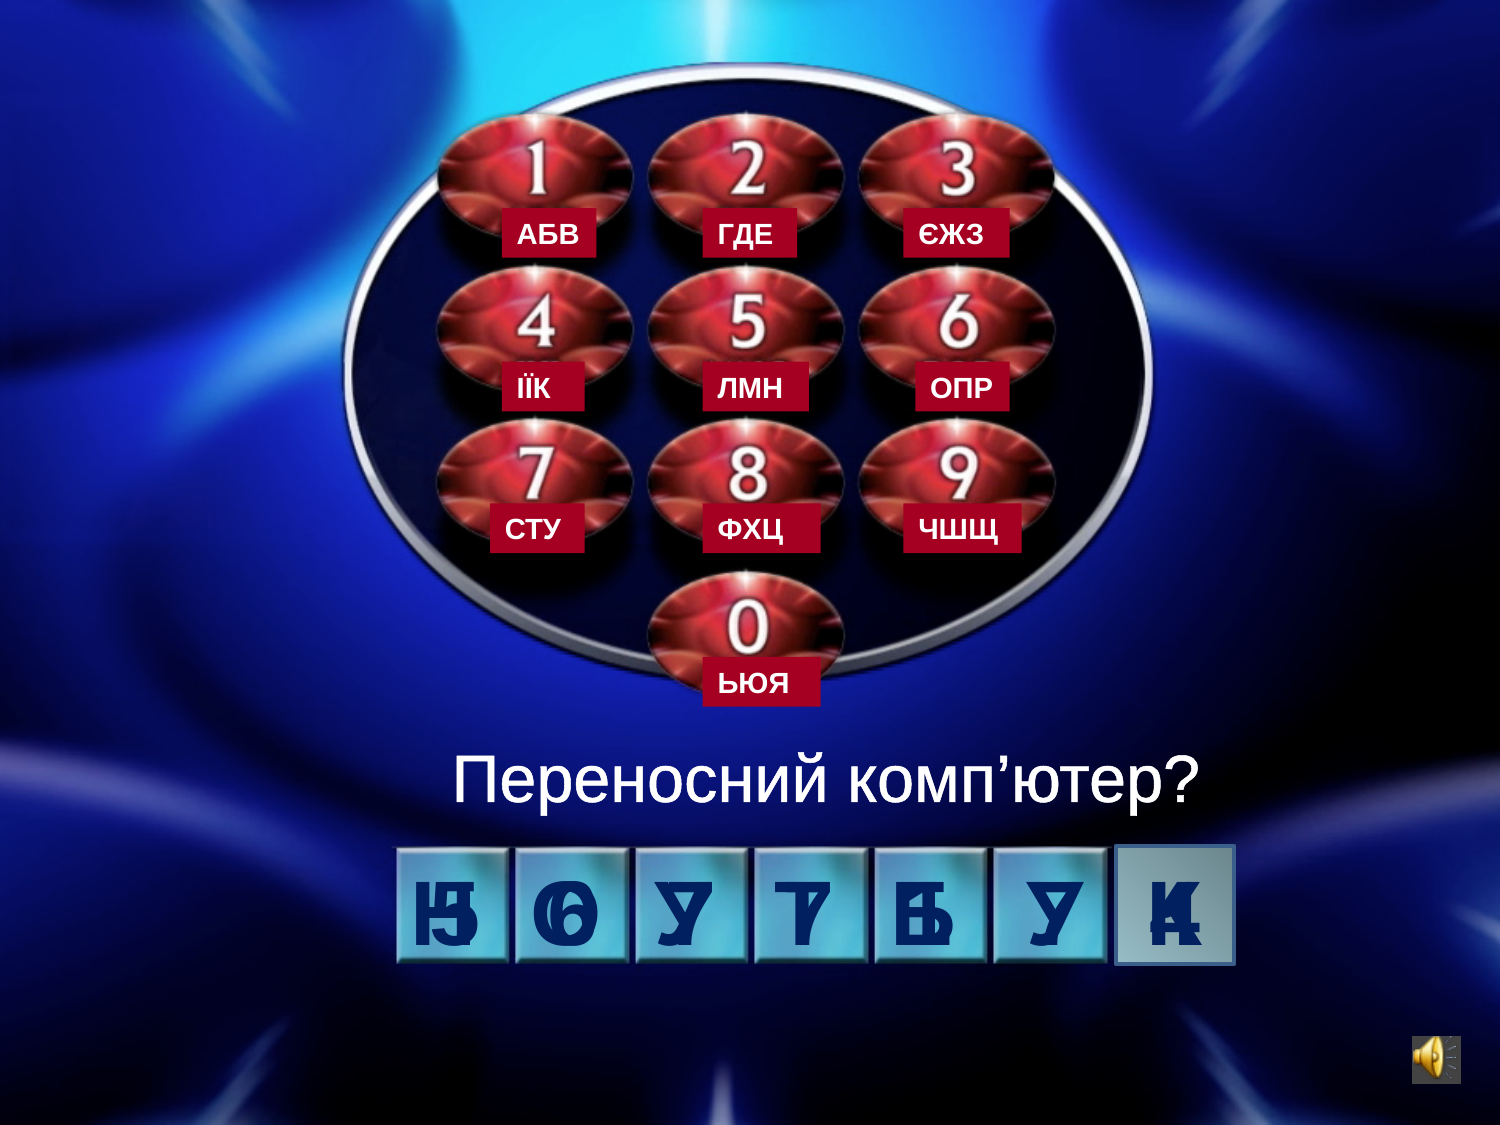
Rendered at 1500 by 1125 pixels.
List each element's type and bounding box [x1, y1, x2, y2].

text_box [0, 0, 1500, 1125]
picture [1411, 1034, 1462, 1086]
text_box [395, 845, 1223, 997]
